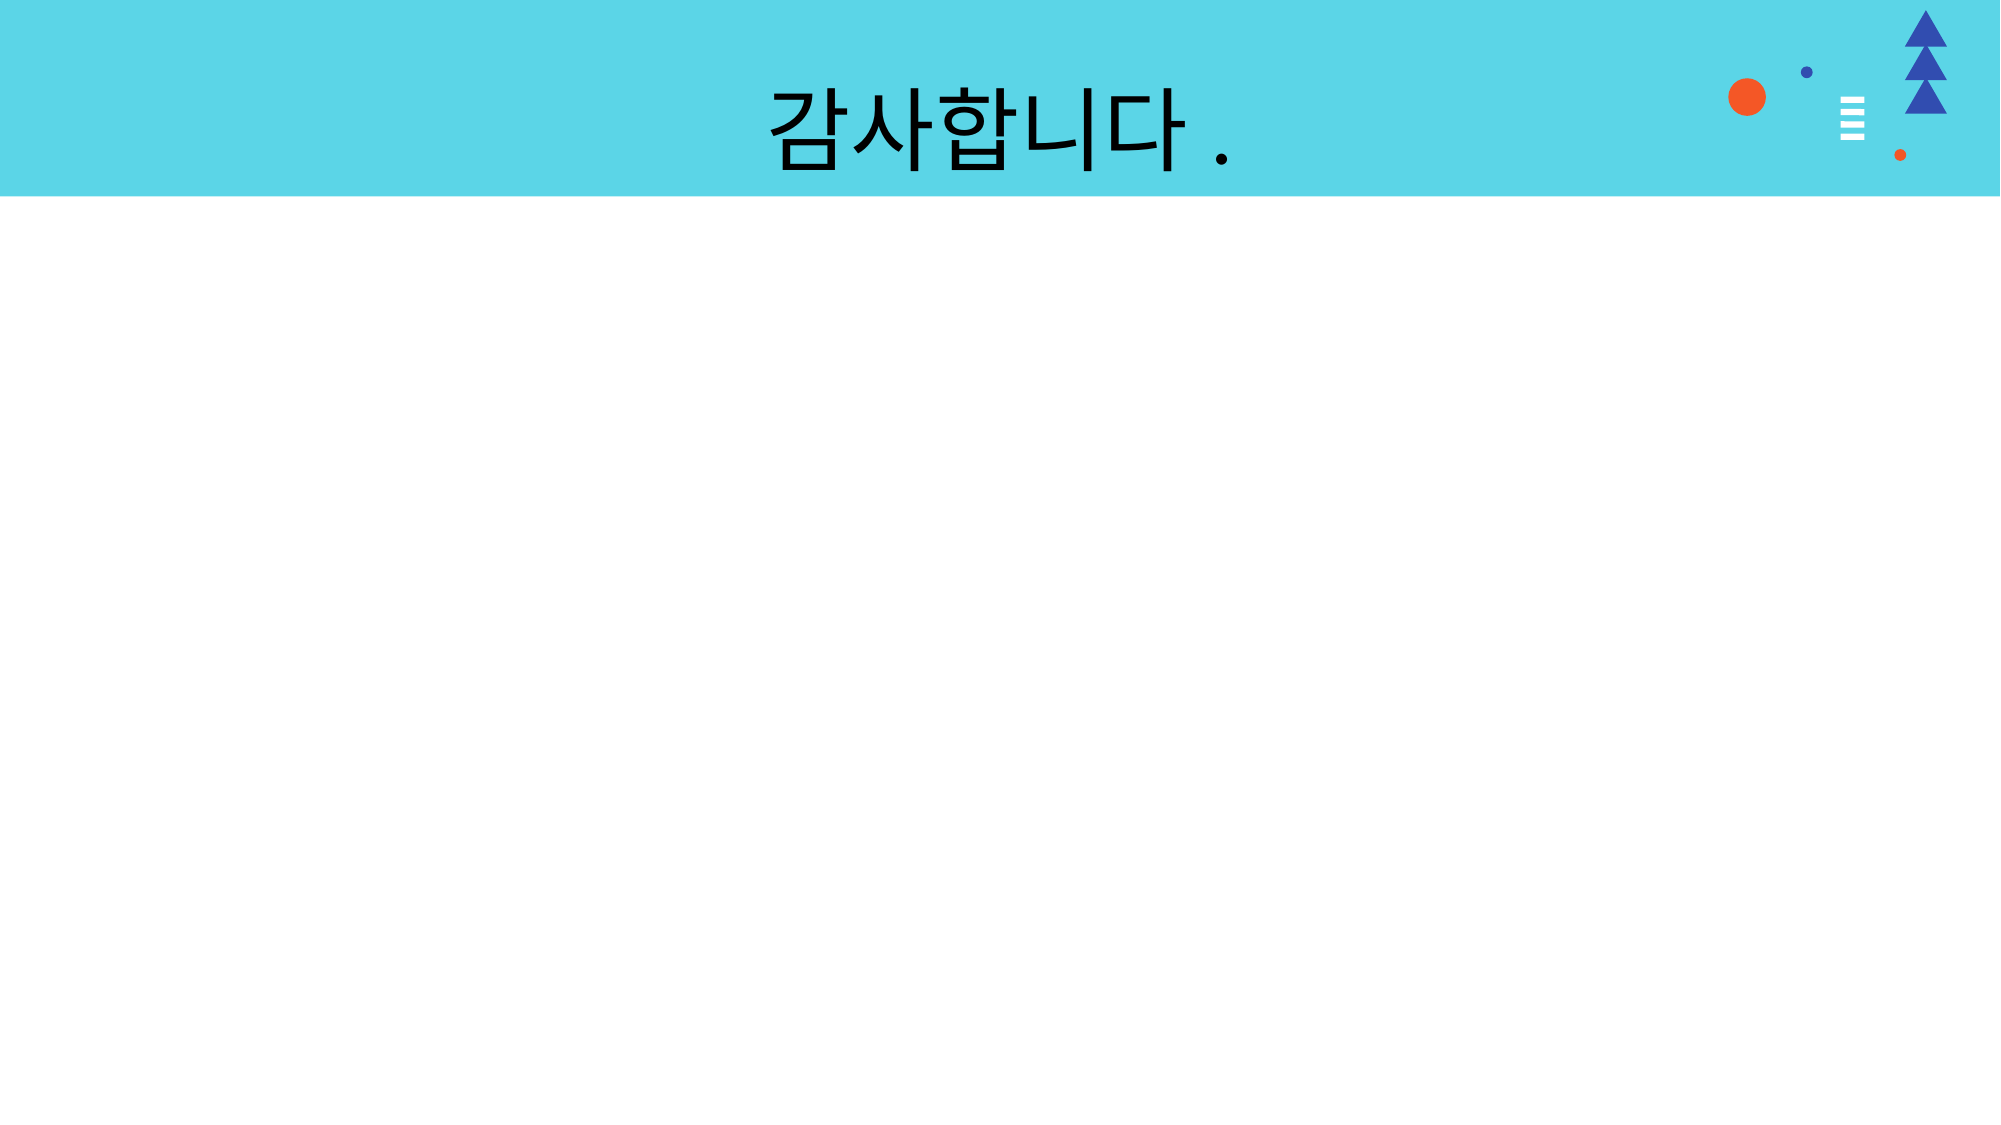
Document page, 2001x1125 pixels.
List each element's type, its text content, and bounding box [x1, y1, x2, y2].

title 감사합니다. [137, 59, 1863, 197]
